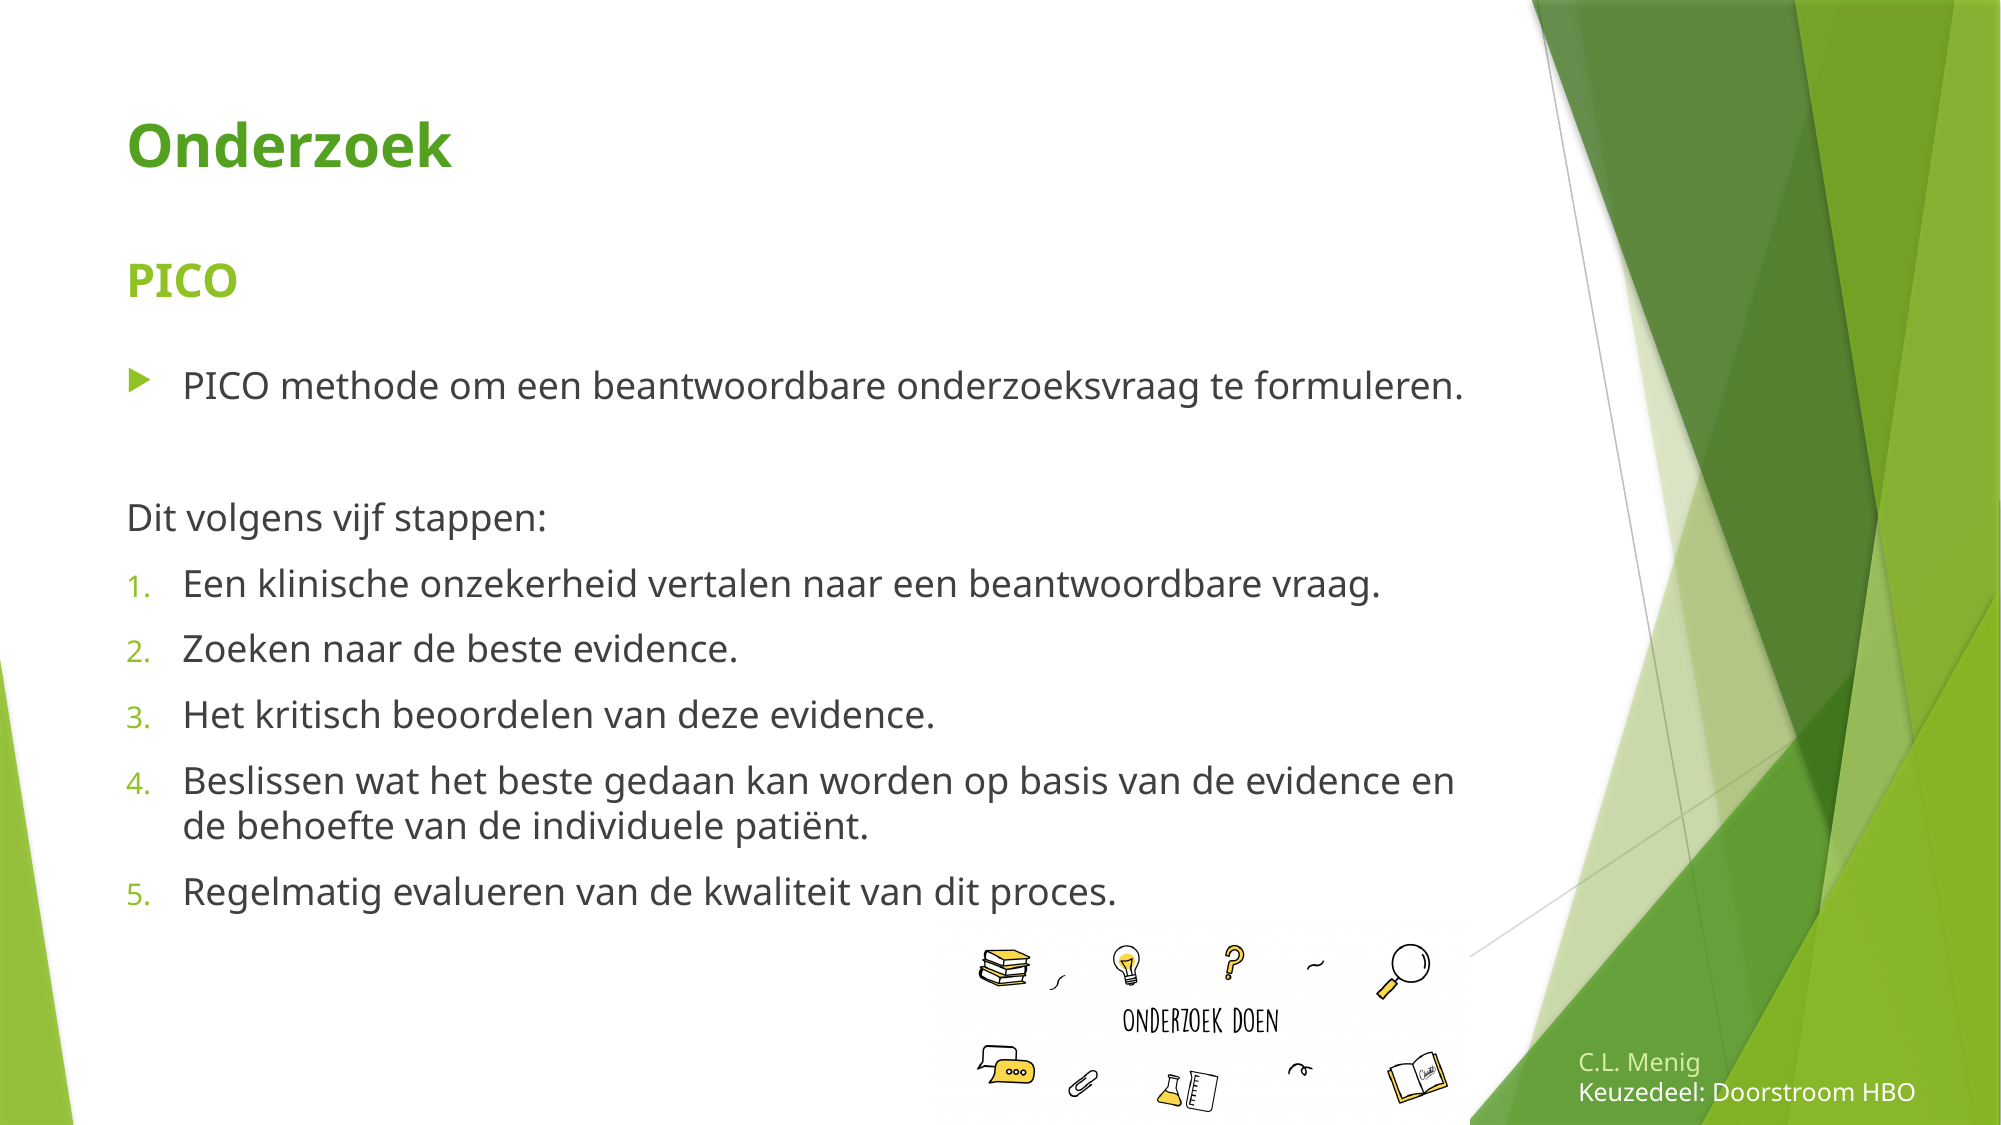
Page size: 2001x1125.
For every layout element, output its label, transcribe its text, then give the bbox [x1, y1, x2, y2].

list PICO methode om een beantwoordbare onderzoeksvraag te formuleren. Dit volgens vijf stappen: Een klinische onzekerheid vertalen naar een beantwoordbare vraag. Zoeken naar de beste evidence. Het kritisch beoordelen van deze evidence. Beslissen wat het beste gedaan kan worden op basis van de evidence en de behoefte van de individuele patiënt. Regelmatig evalueren van de kwaliteit van dit proces. [111, 354, 1522, 992]
picture [930, 917, 1471, 1125]
text_box C.L. Menig Keuzedeel: Doorstroom HBO [1563, 1038, 2000, 1114]
title Onderzoek PICO [111, 99, 1522, 317]
